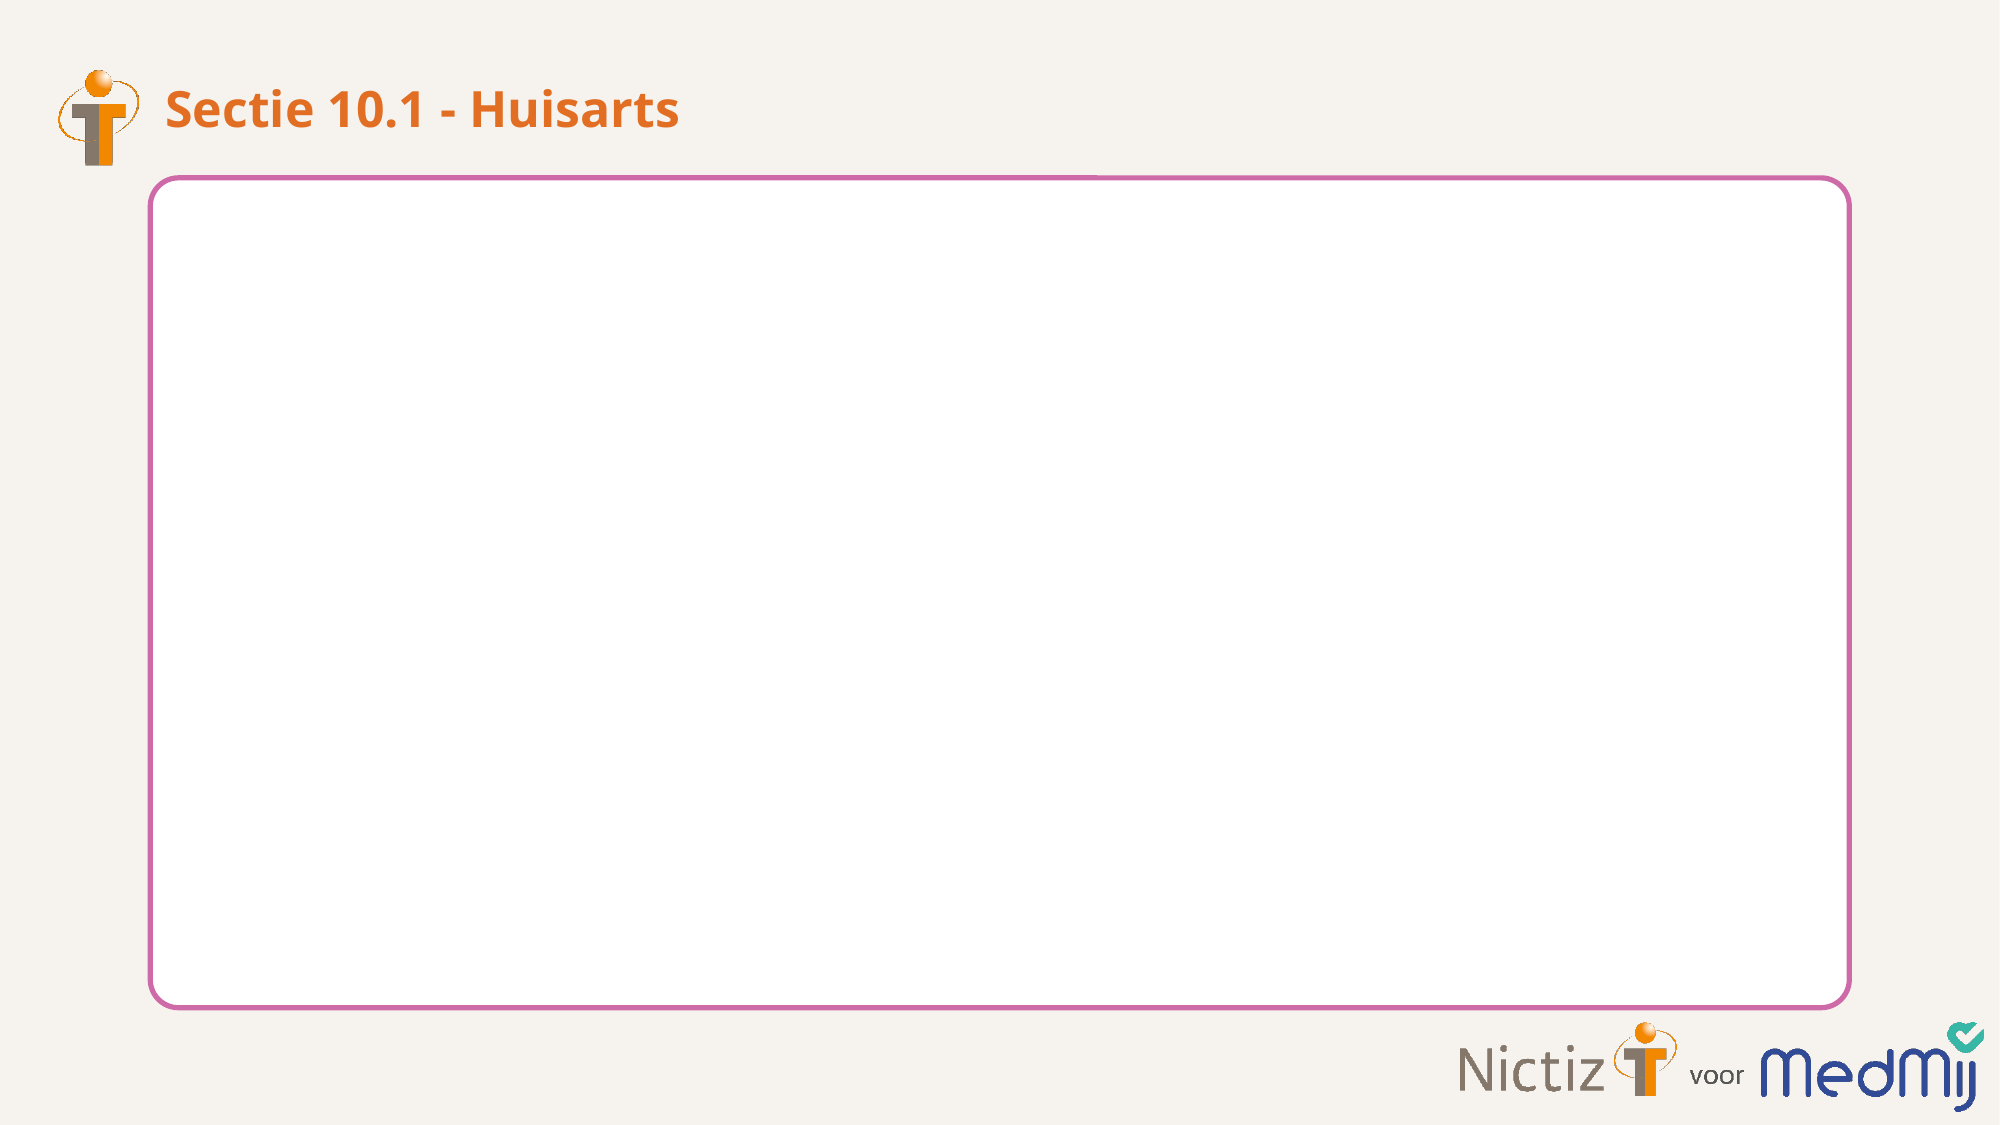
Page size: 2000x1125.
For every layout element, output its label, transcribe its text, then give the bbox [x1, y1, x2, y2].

picture [50, 66, 151, 187]
title Sectie 10.1 - Huisarts [150, 76, 1850, 165]
picture [1457, 1019, 1988, 1113]
